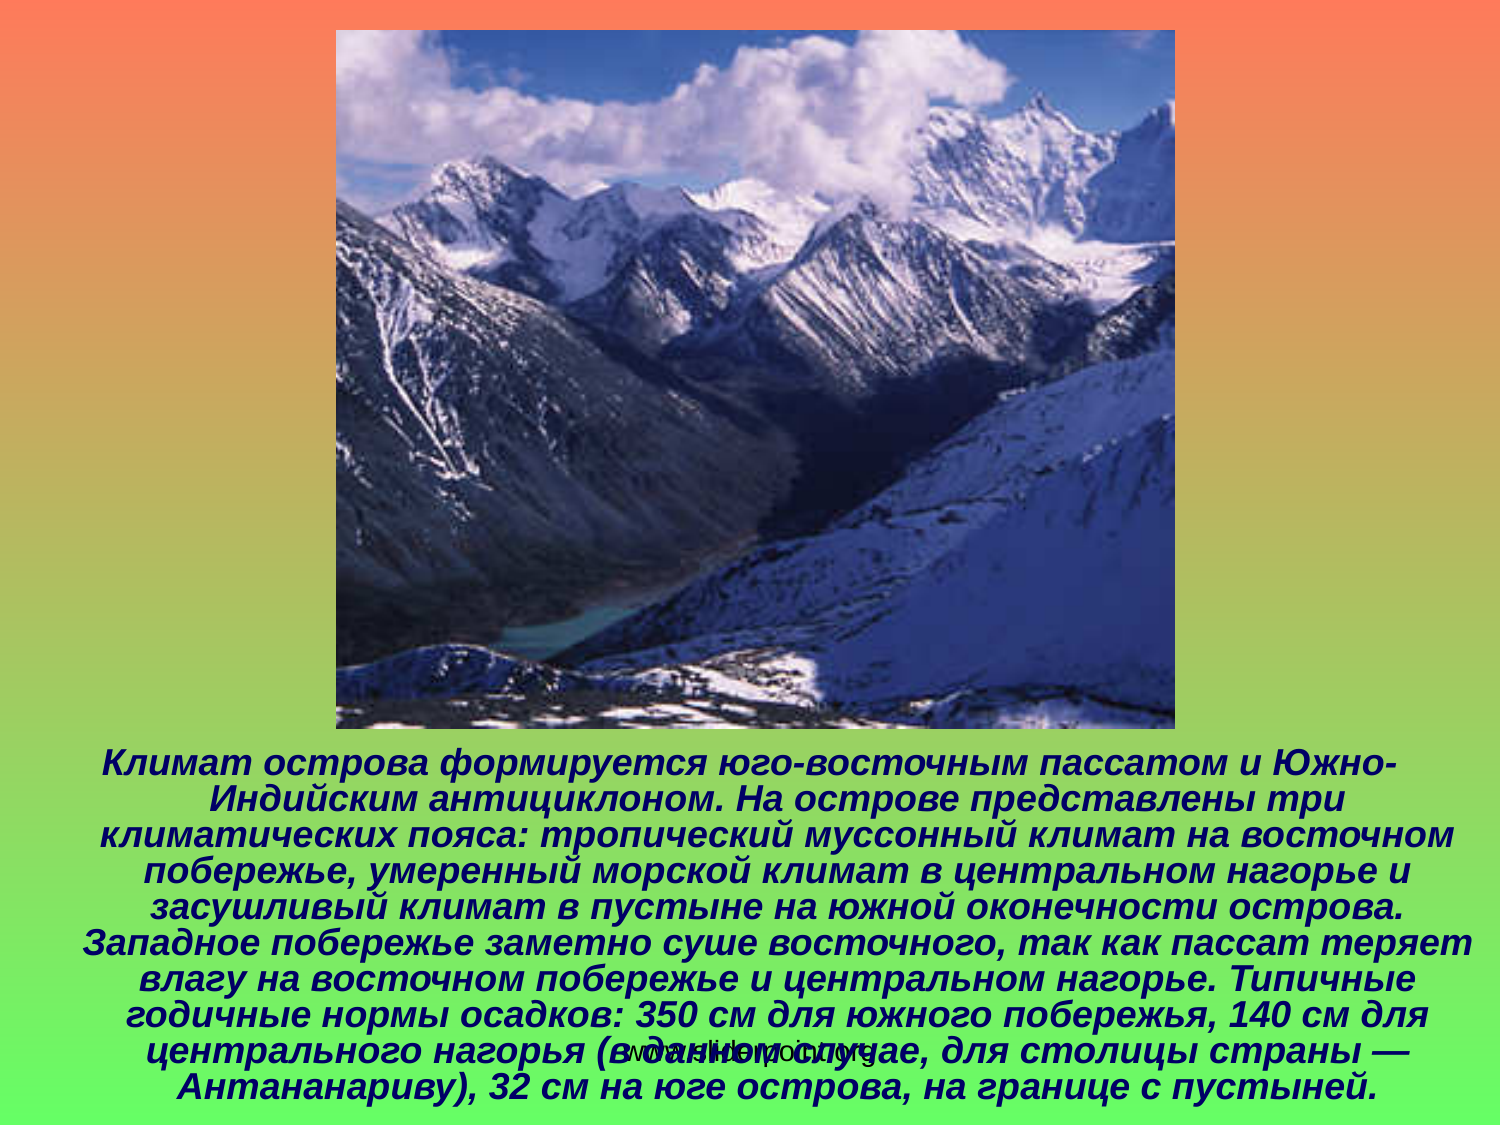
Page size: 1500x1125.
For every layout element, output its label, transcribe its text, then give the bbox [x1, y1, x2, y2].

footer www.sliderpoint.org [512, 1024, 988, 1103]
list Климат острова формируется юго-восточным пассатом и Южно-Индийским антициклоном. На острове представлены три климатических пояса: тропический муссонный климат на восточном побережье, умеренный морской климат в центральном нагорье и засушливый климат в пустыне на южной оконечности острова. Западное побережье заметно суше восточного, так как пассат теряет влагу на восточном побережье и центральном нагорье. Типичные годичные нормы осадков: 350 см для южного побережья, 140 см для центрального нагорья (в данном случае, для столицы страны — Антананариву), 32 см на юге острова, на границе с пустыней. [0, 739, 1500, 1125]
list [336, 30, 1176, 729]
